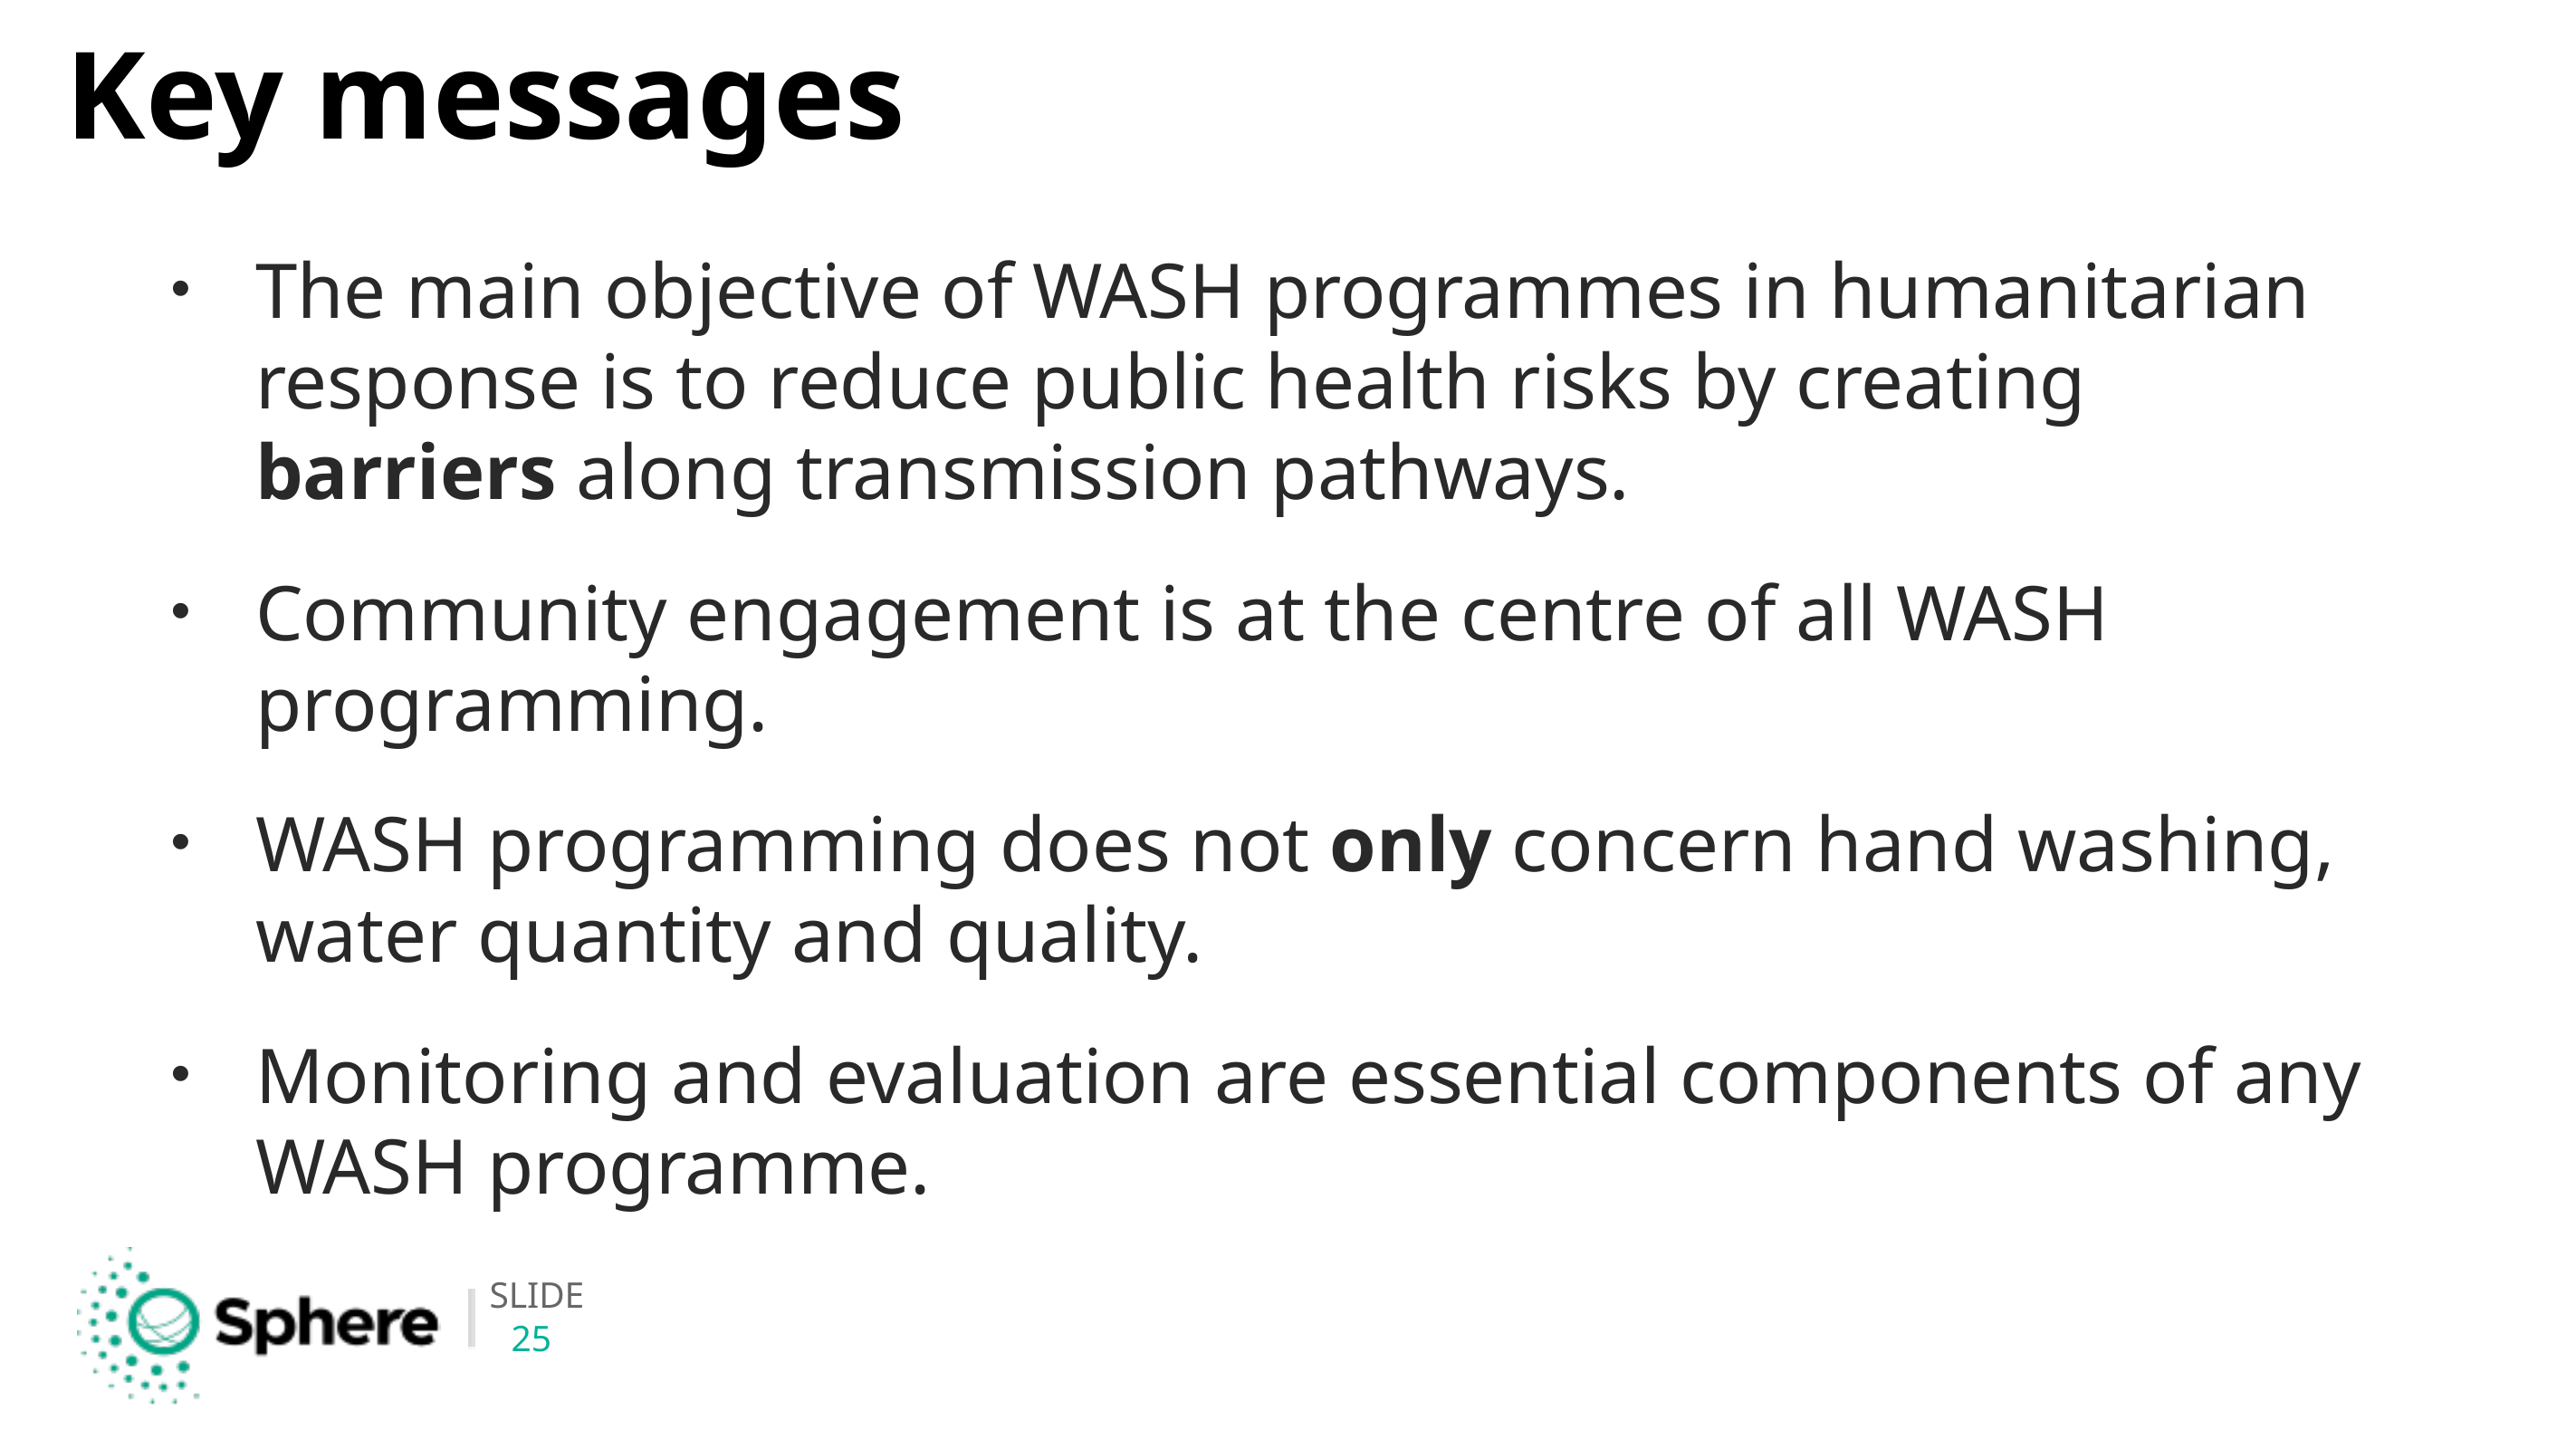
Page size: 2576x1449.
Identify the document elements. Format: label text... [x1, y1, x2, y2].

slide_number 25 [503, 1308, 563, 1367]
list The main objective of WASH programmes in humanitarian response is to reduce public health risks by creating barriers along transmission pathways. Community engagement is at the centre of all WASH programming. WASH programming does not only concern hand washing, water quantity and quality. Monitoring and evaluation are essential components of any WASH programme. [162, 235, 2413, 1214]
title Key messages [57, 10, 2131, 179]
picture [468, 1289, 479, 1349]
picture [77, 1247, 441, 1406]
